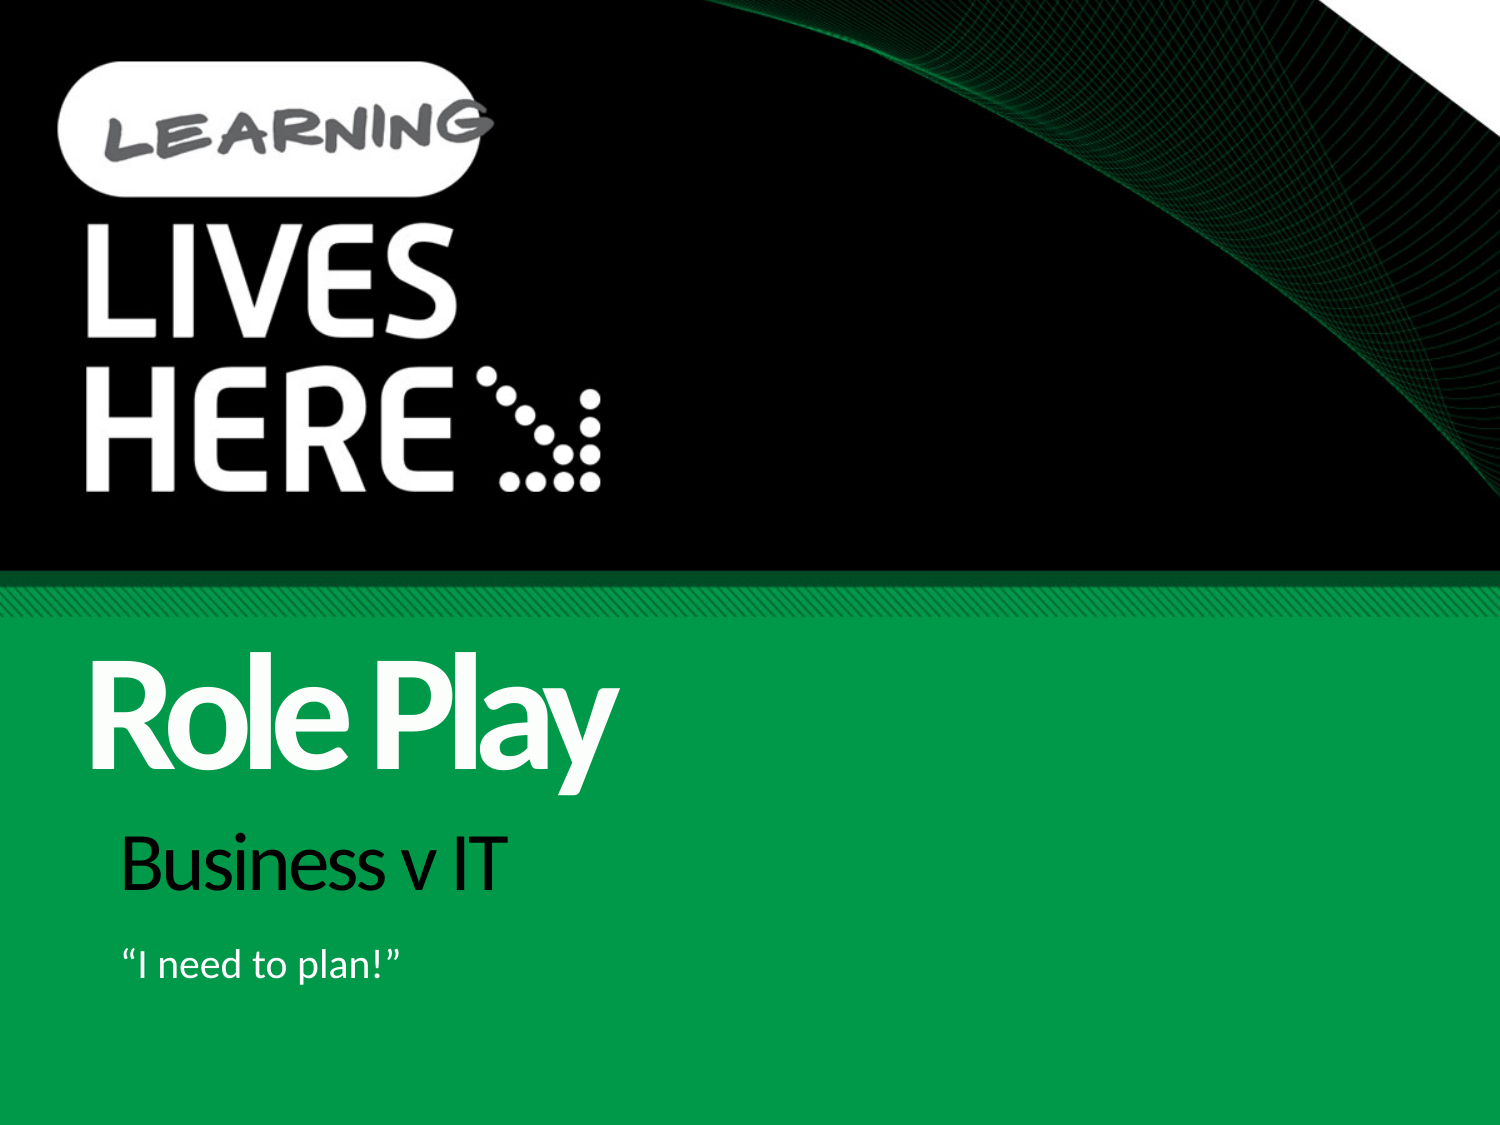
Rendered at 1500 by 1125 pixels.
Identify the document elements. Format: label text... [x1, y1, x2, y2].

list Role Play [83, 625, 1344, 800]
subtitle “I need to plan!” [119, 942, 1236, 1019]
picture [0, 0, 1500, 1125]
title Business v IT [119, 818, 1375, 943]
